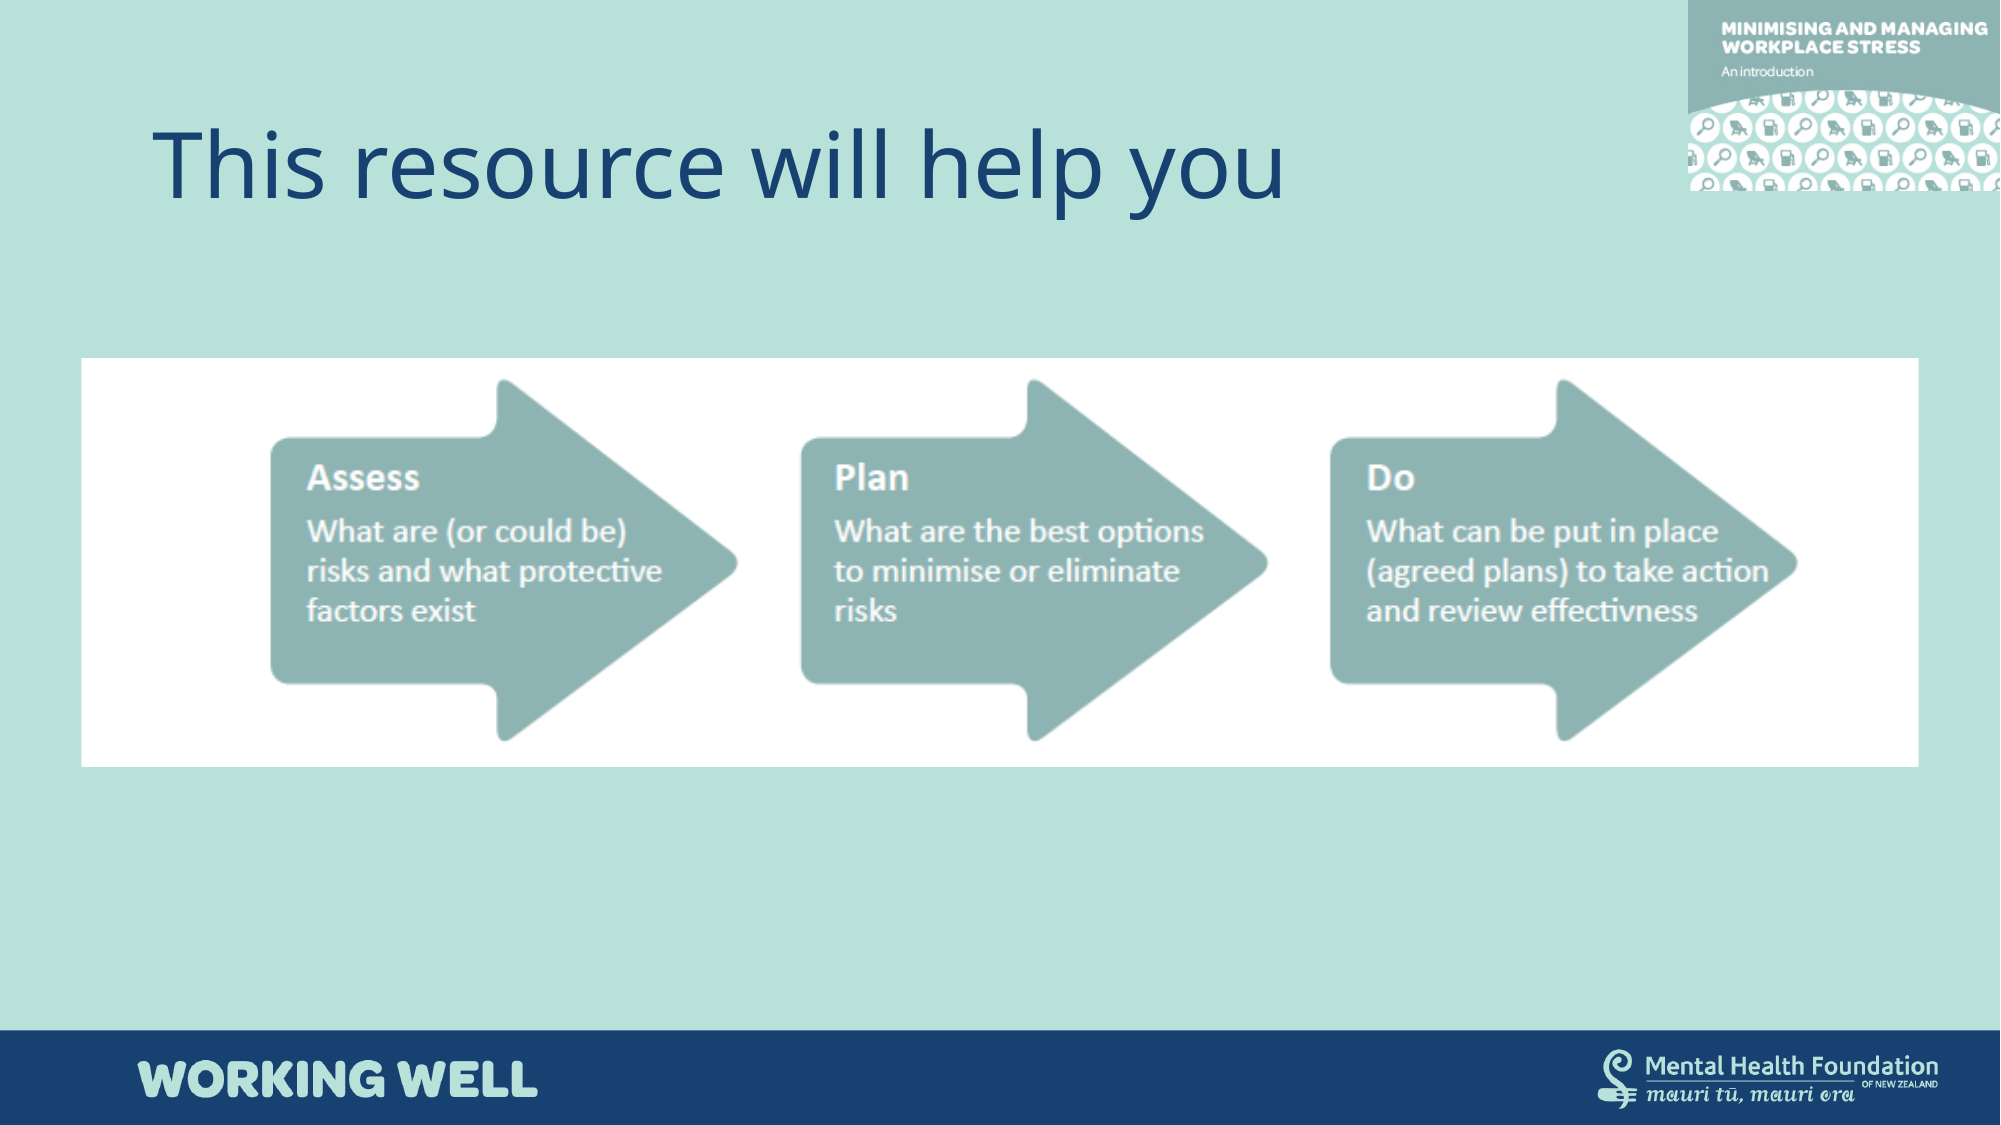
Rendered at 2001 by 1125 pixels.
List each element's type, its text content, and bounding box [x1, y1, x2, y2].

picture [1688, 0, 2000, 191]
picture [1597, 1049, 1938, 1109]
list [81, 358, 1919, 767]
title This resource will help you [137, 59, 1863, 278]
picture [137, 1060, 538, 1098]
